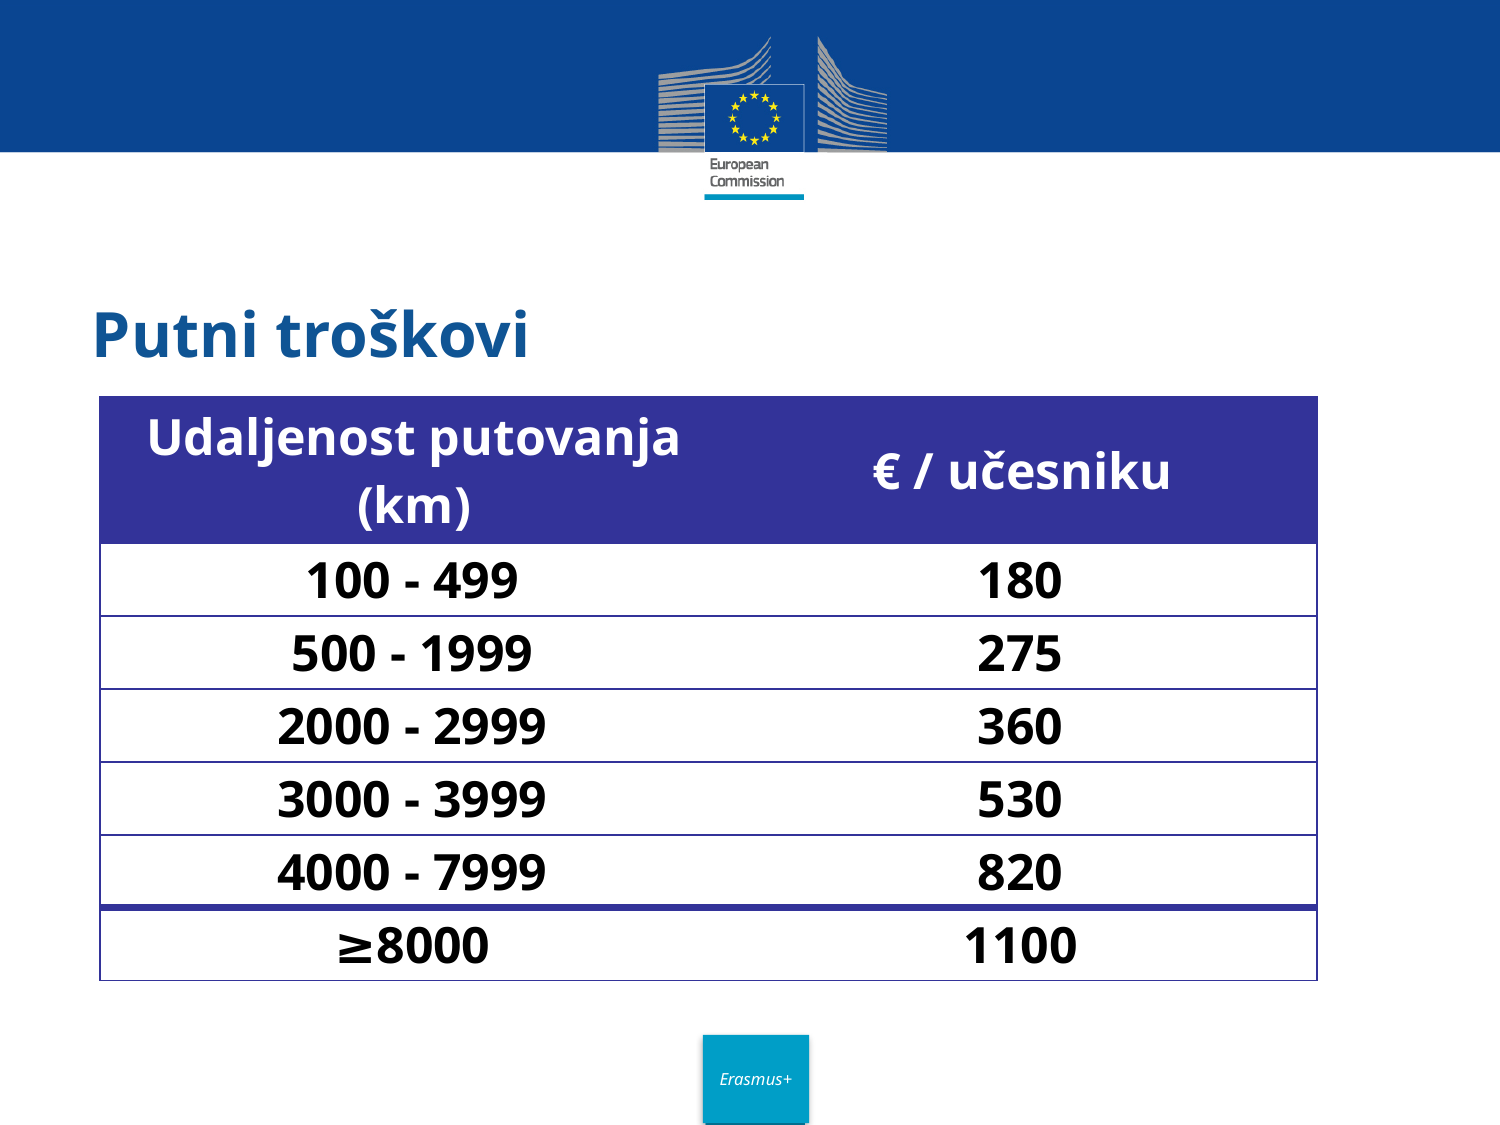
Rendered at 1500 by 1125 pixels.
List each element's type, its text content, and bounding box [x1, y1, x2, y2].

table_cell 2000 - 2999 [101, 690, 724, 761]
table_cell 530 [724, 763, 1316, 834]
table_header Udaljenost putovanja (km) [101, 398, 724, 542]
title Putni troškovi [76, 255, 1427, 409]
table_cell 820 [724, 836, 1316, 904]
table_cell 360 [724, 690, 1316, 761]
table_cell 180 [724, 544, 1316, 615]
table_cell 4000 - 7999 [101, 836, 724, 904]
table_cell 1100 [724, 911, 1316, 980]
table_cell ≥8000 [101, 911, 724, 980]
table_cell 100 - 499 [101, 544, 724, 615]
table_header € / učesniku [724, 398, 1316, 542]
table_cell 275 [724, 617, 1316, 688]
table_cell 500 - 1999 [101, 617, 724, 688]
picture [0, 0, 1500, 1125]
table_cell 3000 - 3999 [101, 763, 724, 834]
